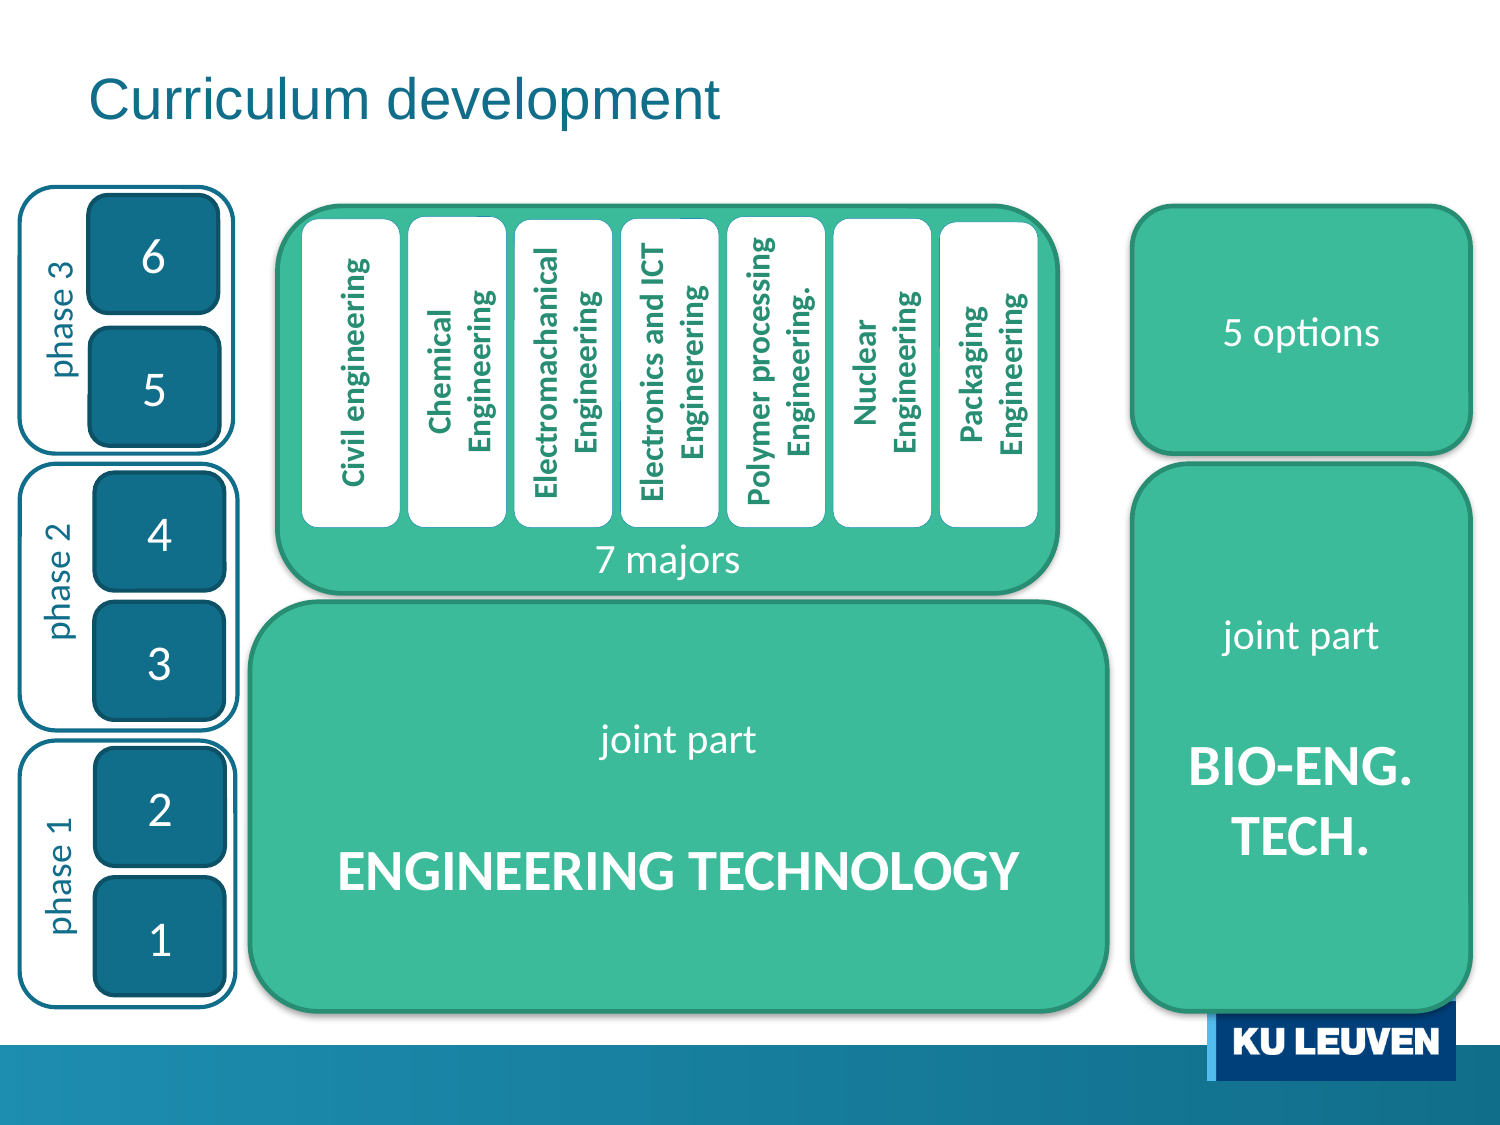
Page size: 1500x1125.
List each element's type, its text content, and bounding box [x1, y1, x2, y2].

text_box [17, 461, 240, 733]
title Curriculum development [88, 0, 1456, 132]
text_box Packaging Engineering [937, 219, 1040, 530]
text_box Electromachanical Engineering [512, 217, 615, 530]
text_box [17, 184, 236, 456]
text_box 1 [92, 875, 227, 998]
text_box joint part ENGINEERING TECHNOLOGY [249, 601, 1108, 1013]
text_box [17, 738, 238, 1010]
text_box Electronics and ICT Enginerering [618, 216, 722, 530]
text_box Chemical Engineering [405, 214, 509, 530]
text_box phase 2 [24, 508, 85, 657]
text_box phase 3 [27, 246, 88, 395]
text_box Nuclear Engineering [831, 216, 934, 530]
text_box Polymer processing Engineering. [724, 214, 828, 530]
text_box 6 [86, 192, 221, 316]
text_box 7 majors [276, 205, 1059, 595]
picture [1207, 995, 1456, 1081]
text_box 5 options [1131, 205, 1472, 455]
text_box Civil engineering [299, 216, 403, 530]
text_box joint part BIO-ENG. TECH. [1131, 462, 1472, 1013]
